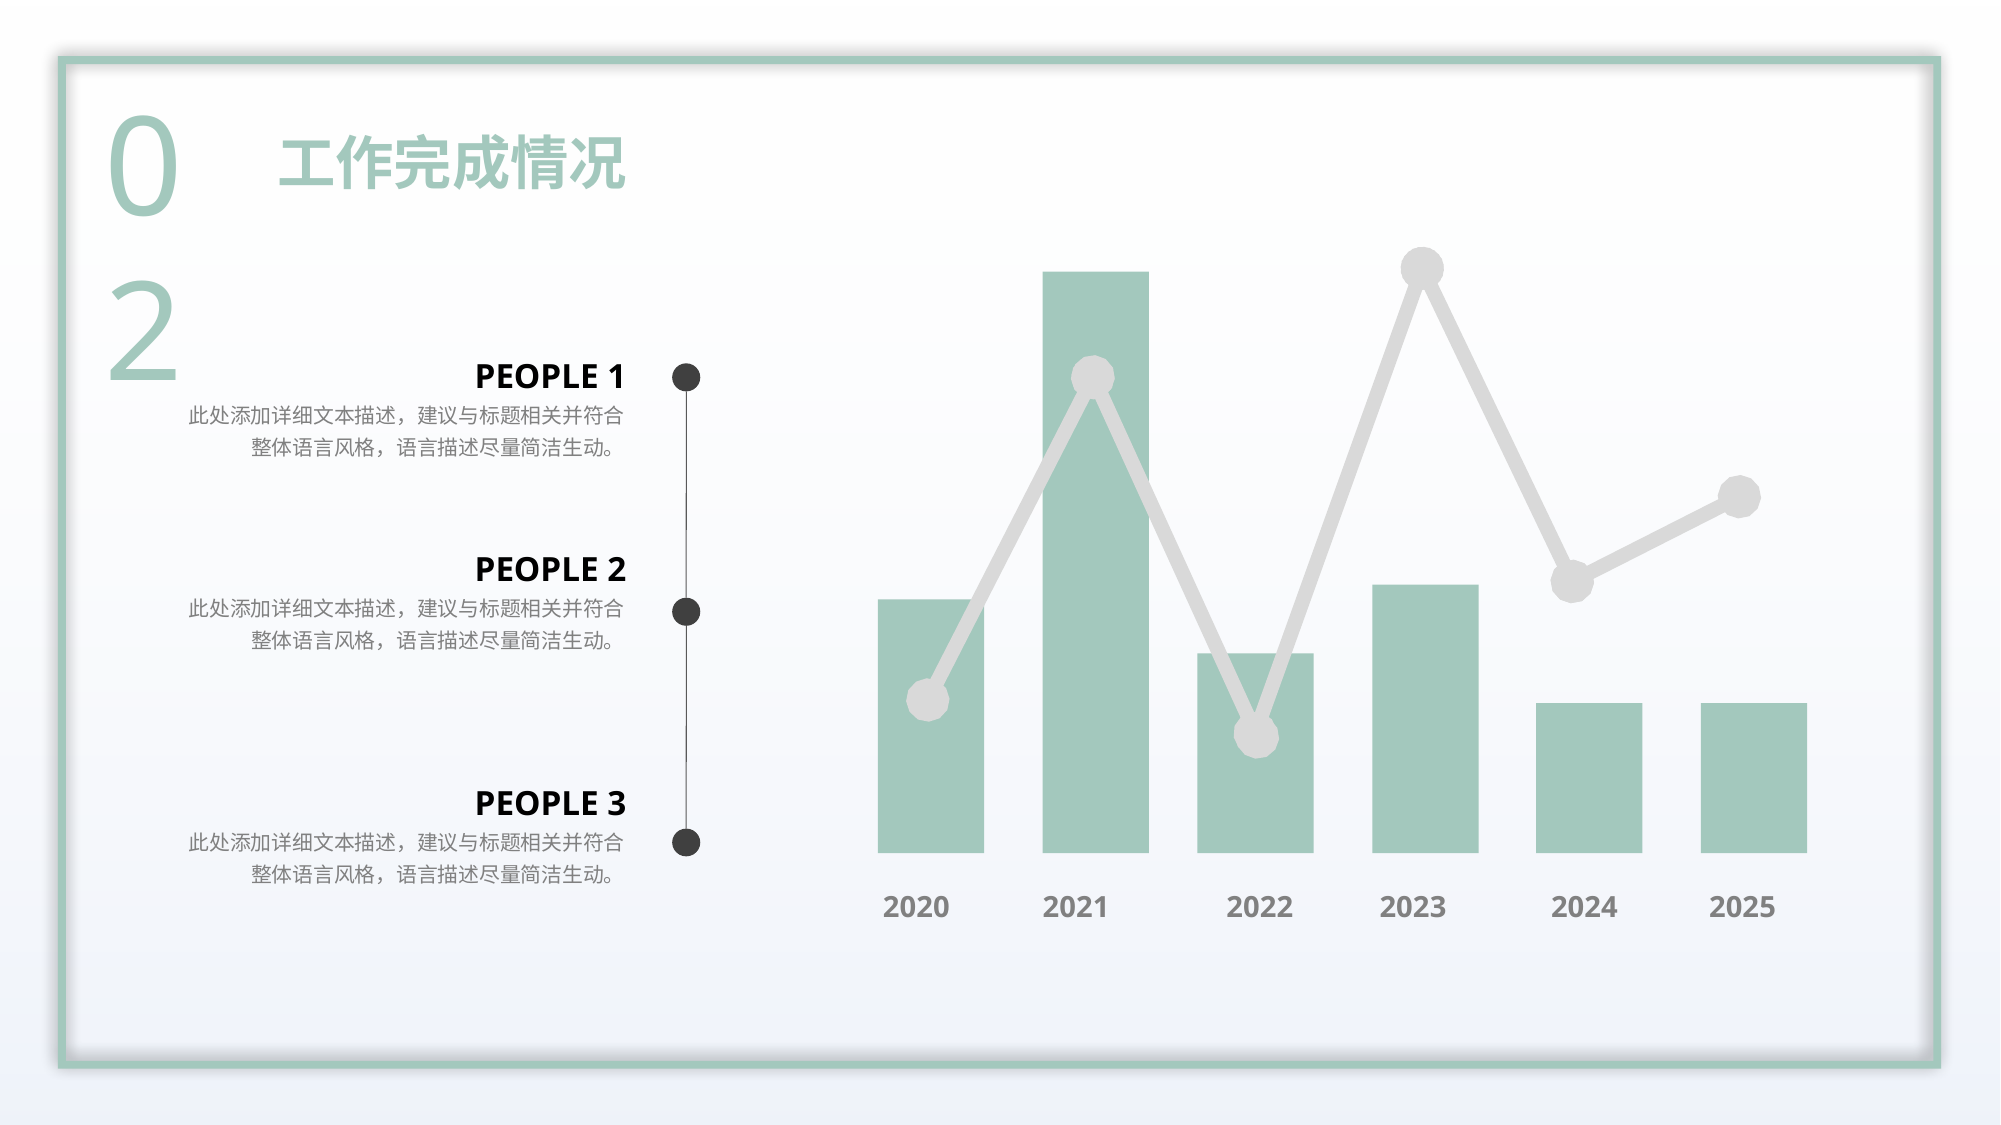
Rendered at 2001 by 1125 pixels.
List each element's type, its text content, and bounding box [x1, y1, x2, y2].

text_box PEOPLE 3 [435, 774, 642, 830]
text_box 此处添加详细文本描述，建议与标题相关并符合整体语言风格，语言描述尽量简洁生动。 [163, 814, 640, 895]
text_box [1536, 703, 1643, 846]
text_box 02 [89, 70, 257, 415]
text_box [1372, 584, 1479, 846]
text_box [1197, 734, 1314, 854]
text_box 此处添加详细文本描述，建议与标题相关并符合整体语言风格，语言描述尽量简洁生动。 [163, 387, 640, 468]
text_box [1042, 271, 1149, 377]
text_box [1572, 496, 1740, 582]
text_box 此处添加详细文本描述，建议与标题相关并符合整体语言风格，语言描述尽量简洁生动。 [163, 580, 640, 661]
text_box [672, 363, 701, 857]
text_box PEOPLE 2 [436, 540, 642, 596]
text_box [1042, 700, 1149, 846]
text_box 工作完成情况 [262, 118, 652, 204]
text_box [1700, 703, 1808, 846]
text_box 2021 [1027, 846, 1161, 931]
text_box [927, 377, 1093, 700]
text_box [877, 599, 985, 846]
text_box 2023 [1364, 846, 1498, 931]
text_box 2020 [868, 846, 1002, 931]
text_box 2025 [1694, 846, 1828, 931]
text_box PEOPLE 1 [446, 347, 642, 403]
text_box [1093, 376, 1258, 737]
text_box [1255, 268, 1423, 734]
text_box 2022 [1211, 846, 1334, 931]
text_box 2024 [1536, 846, 1670, 931]
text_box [1422, 268, 1573, 582]
